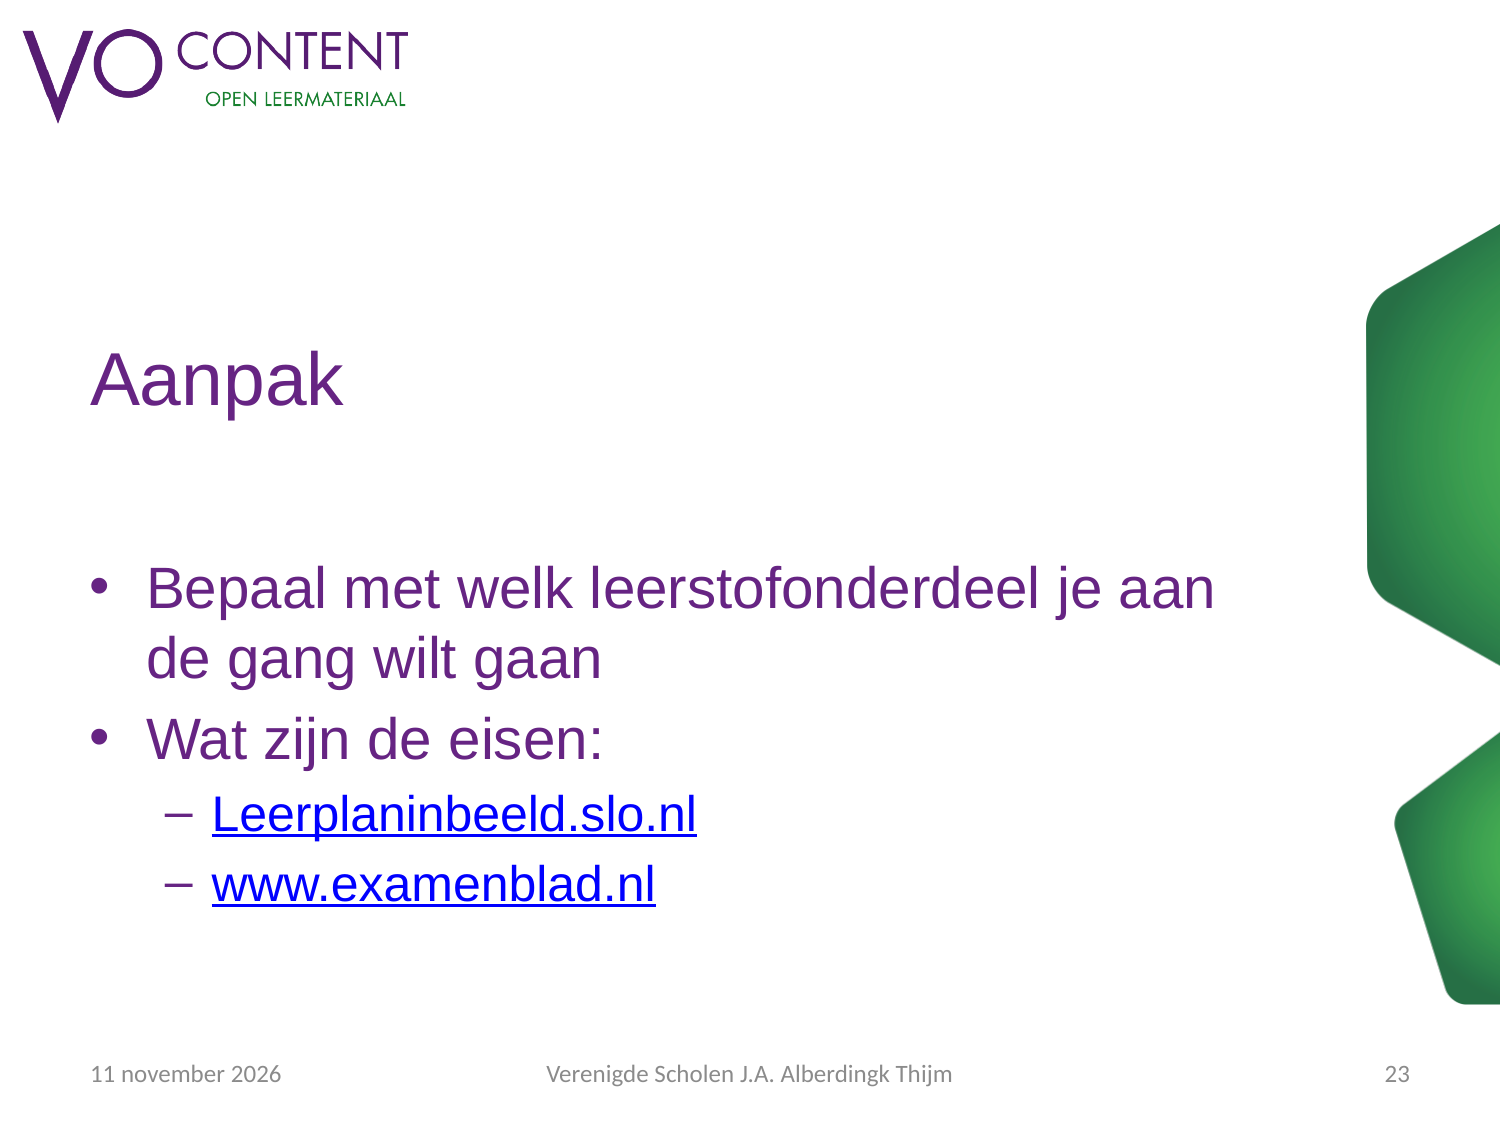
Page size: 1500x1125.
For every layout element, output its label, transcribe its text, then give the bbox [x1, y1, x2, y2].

title Aanpak [75, 265, 1237, 486]
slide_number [75, 1042, 425, 1103]
picture [22, 29, 408, 124]
picture [1366, 222, 1500, 1005]
slide_number 23 [1074, 1042, 1425, 1103]
list Bepaal met welk leerstofonderdeel je aan de gang wilt gaan Wat zijn de eisen: Leerplaninbeeld.slo.nl www.examenblad.nl [75, 542, 1237, 1005]
footer Verenigde Scholen J.A. Alberdingk Thijm [512, 1042, 988, 1103]
